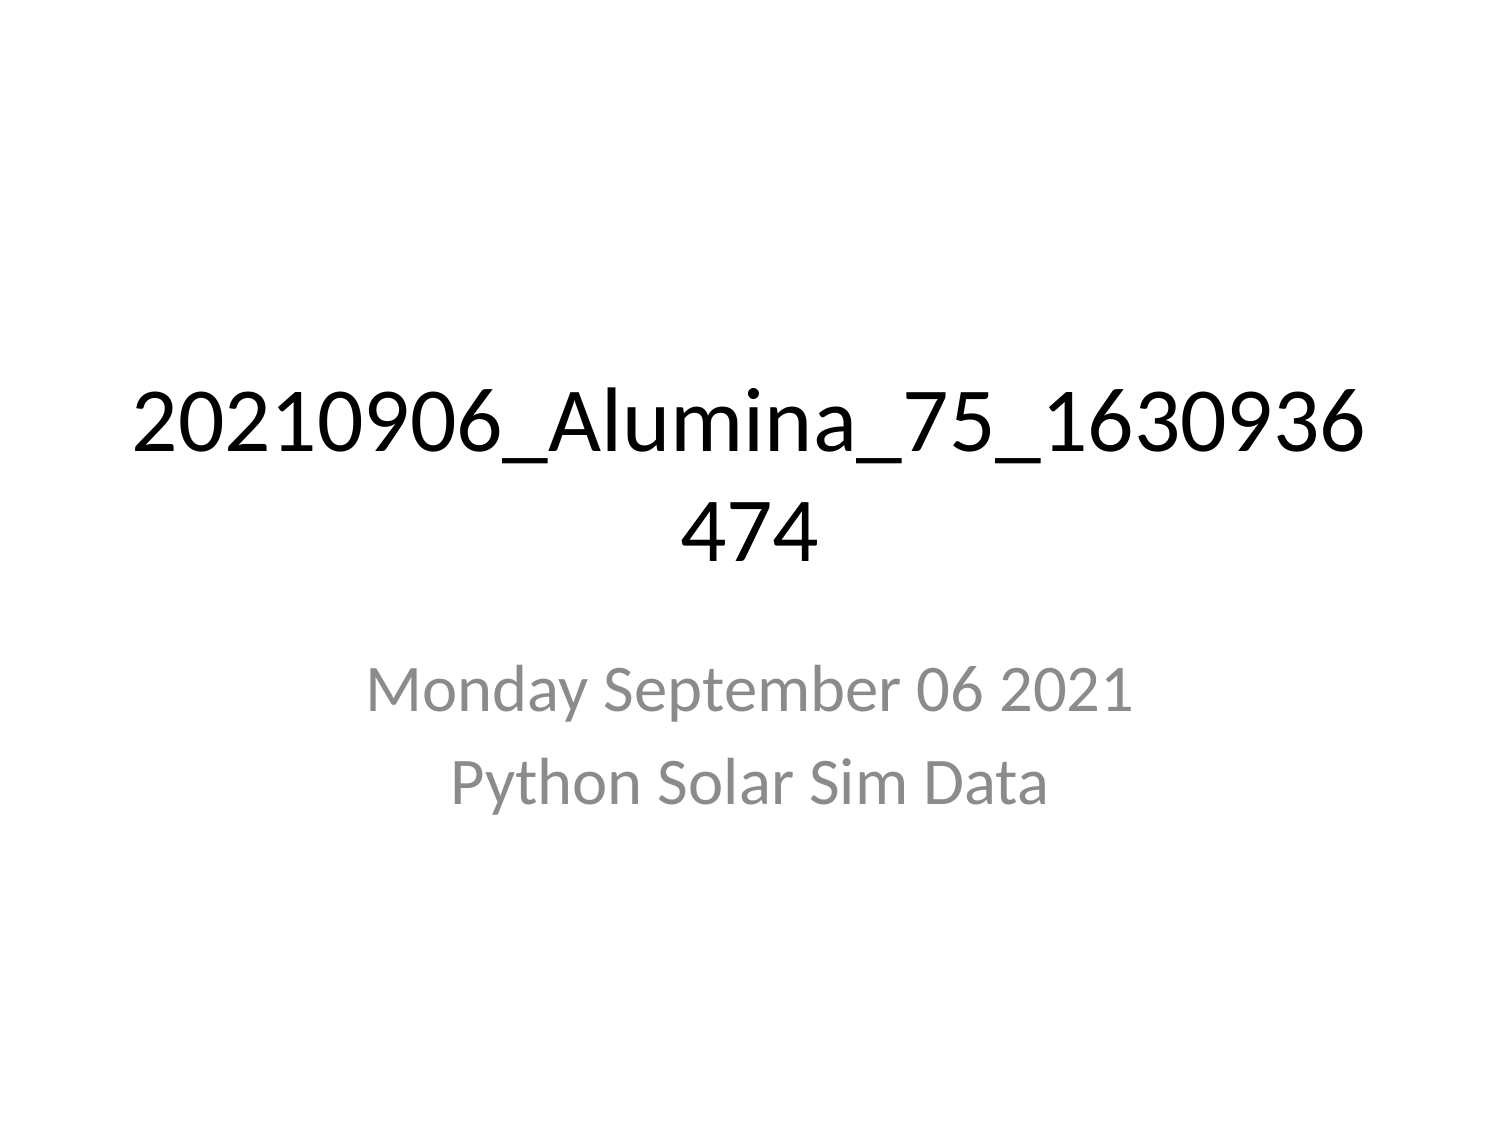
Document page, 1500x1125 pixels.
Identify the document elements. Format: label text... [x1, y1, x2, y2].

title 20210906_Alumina_75_1630936474 [112, 349, 1388, 591]
subtitle Monday September 06 2021 Python Solar Sim Data [225, 637, 1275, 925]
